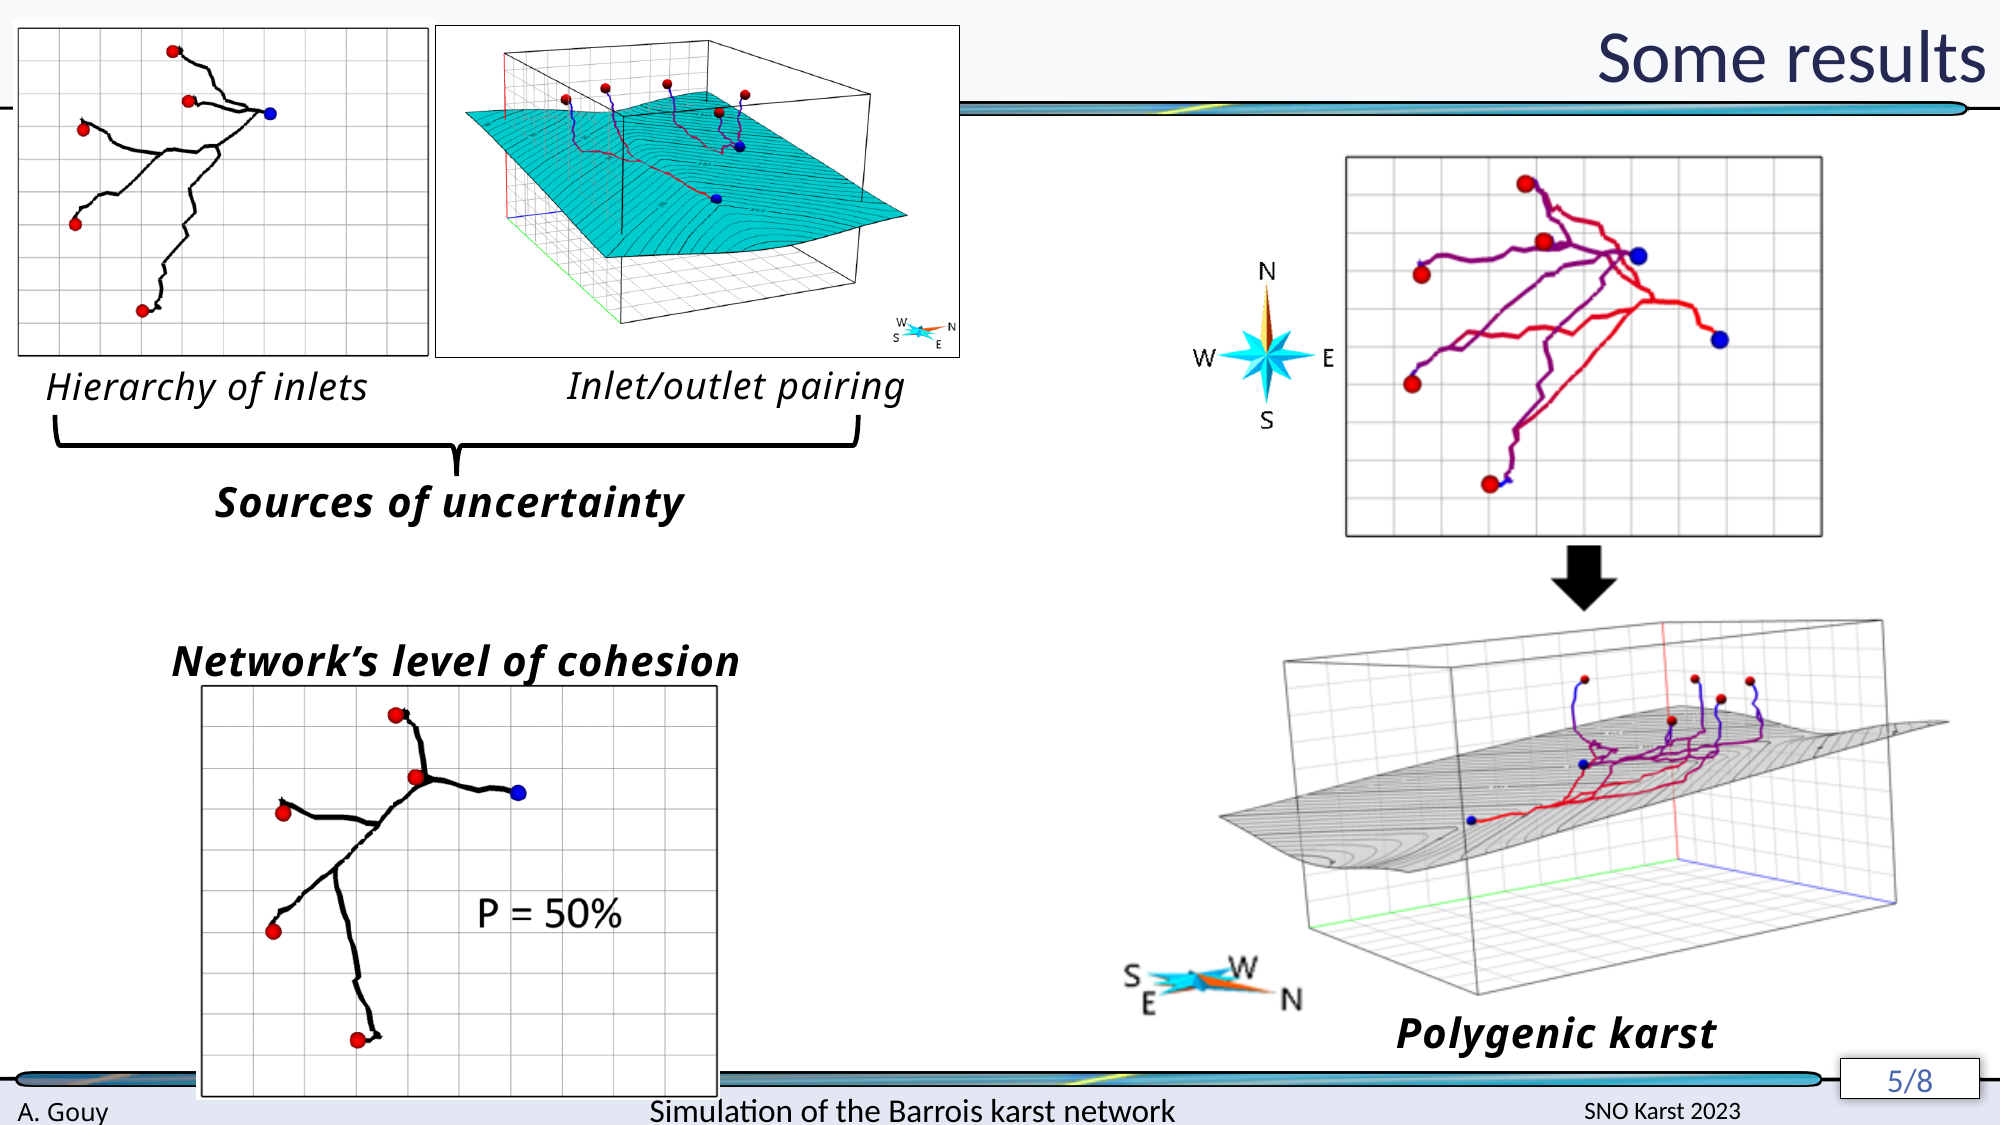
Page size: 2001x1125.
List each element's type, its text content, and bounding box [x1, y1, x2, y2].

text_box Sources of uncertainty [200, 468, 699, 534]
picture [1076, 151, 1991, 1034]
picture [13, 18, 1969, 363]
text_box Hierarchy of inlets [30, 373, 384, 416]
text_box [54, 414, 860, 477]
text_box Polygenic karst [1381, 1027, 1732, 1065]
text_box Network’s level of cohesion [156, 627, 756, 693]
text_box Inlet/outlet pairing [552, 367, 921, 414]
picture [15, 679, 1822, 1101]
title Some results [2, 0, 2000, 102]
